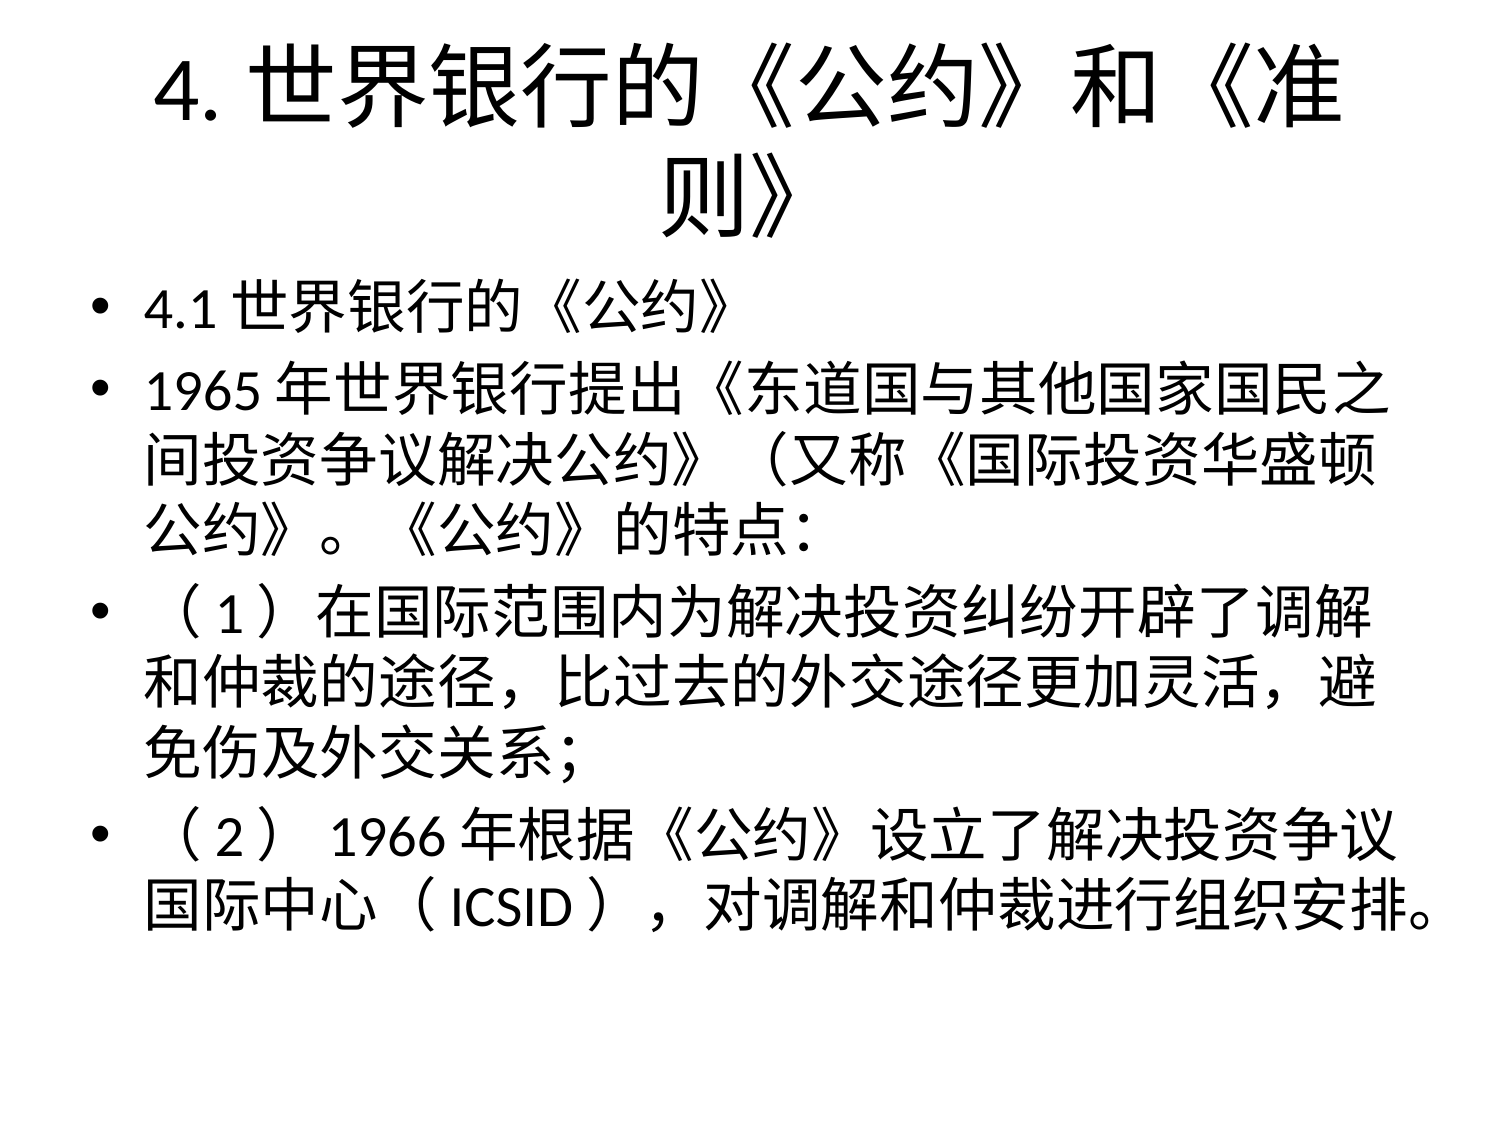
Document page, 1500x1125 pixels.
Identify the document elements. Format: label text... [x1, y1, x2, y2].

list 4.1世界银行的《公约》 1965年世界银行提出《东道国与其他国家国民之间投资争议解决公约》（又称《国际投资华盛顿公约》。《公约》的特点： （1）在国际范围内为解决投资纠纷开辟了调解和仲裁的途径，比过去的外交途径更加灵活，避免伤及外交关系； （2）1966年根据《公约》设立了解决投资争议国际中心（ICSID），对调解和仲裁进行组织安排。 [75, 262, 1425, 1005]
title 4.世界银行的《公约》和《准则》 [75, 45, 1425, 233]
